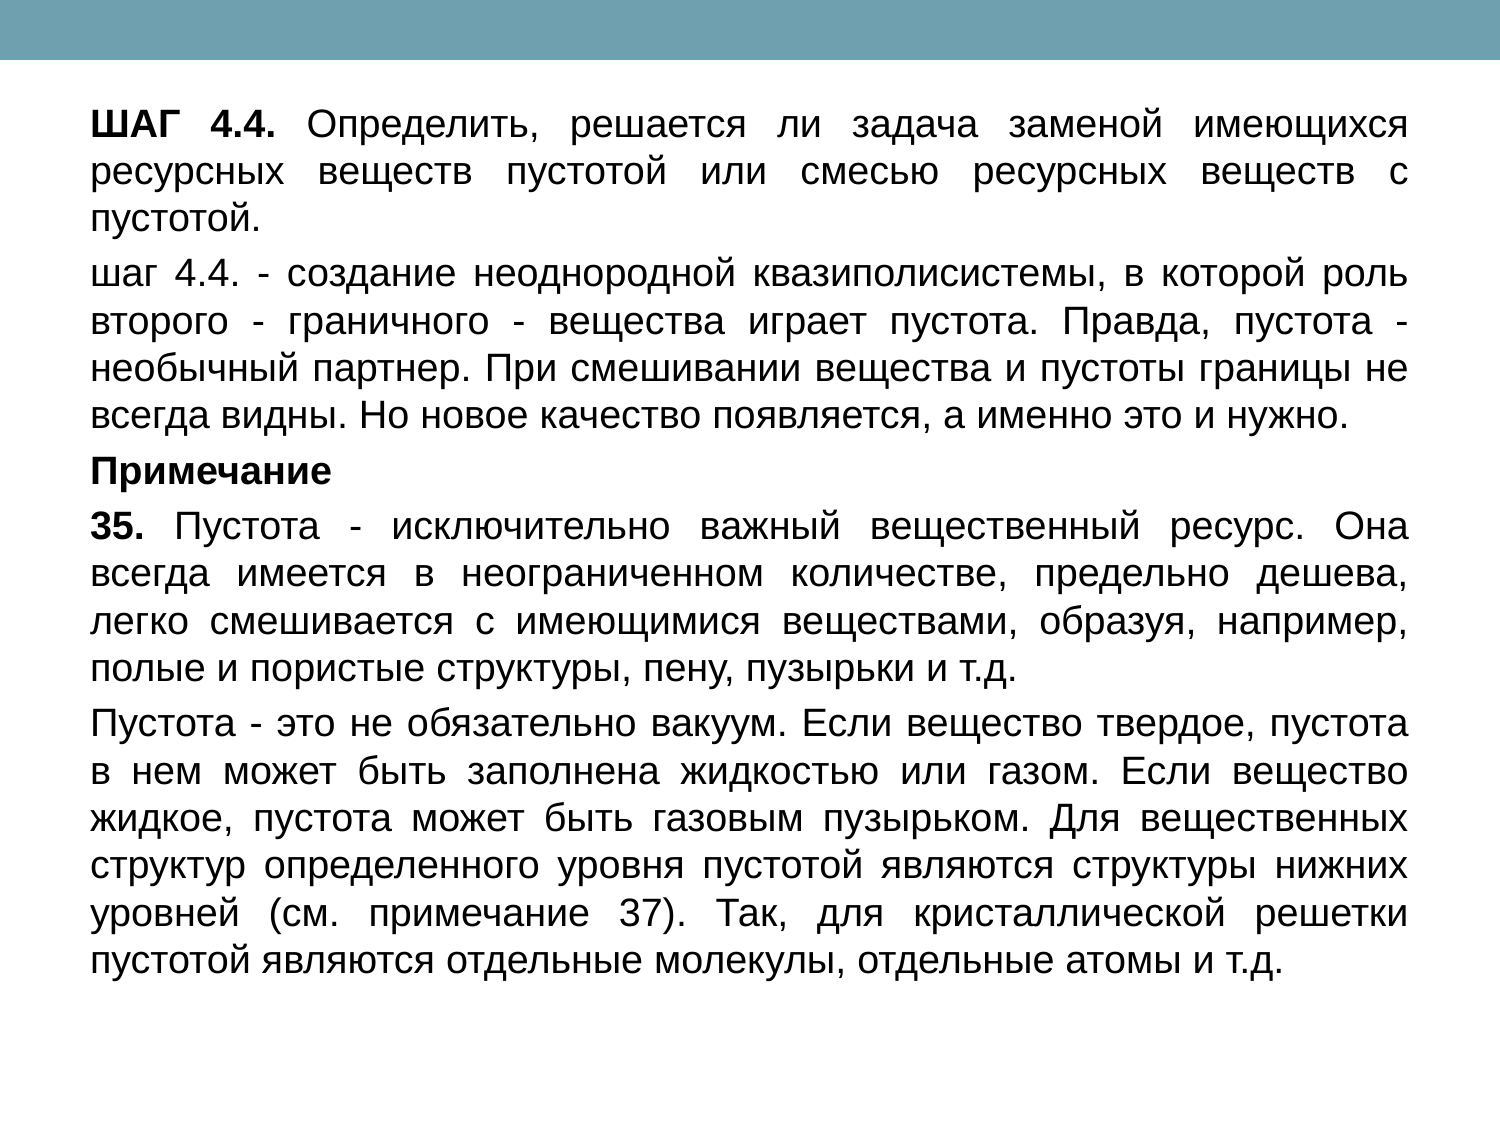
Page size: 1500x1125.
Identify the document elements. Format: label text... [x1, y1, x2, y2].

list ШАГ 4.4. Определить, решается ли задача заменой имеющихся ресурсных веществ пустотой или смесью ресурсных веществ с пустотой. шаг 4.4. - создание неоднородной квазиполисистемы, в которой роль второго - граничного - вещества играет пустота. Правда, пустота - необычный партнер. При смешивании вещества и пустоты границы не всегда видны. Но новое качество появляется, а именно это и нужно. Примечание 35. Пустота - исключительно важный вещественный ресурс. Она всегда имеется в неограниченном количестве, предельно дешева, легко смешивается с имеющимися веществами, образуя, например, полые и пористые структуры, пену, пузырьки и т.д. Пустота - это не обязательно вакуум. Если вещество твердое, пустота в нем может быть заполнена жидкостью или газом. Если вещество жидкое, пустота может быть газовым пузырьком. Для вещественных структур определенного уровня пустотой являются структуры нижних уровней (см. примечание 37). Так, для кристаллической решетки пустотой являются отдельные молекулы, отдельные атомы и т.д. [75, 90, 1425, 1063]
